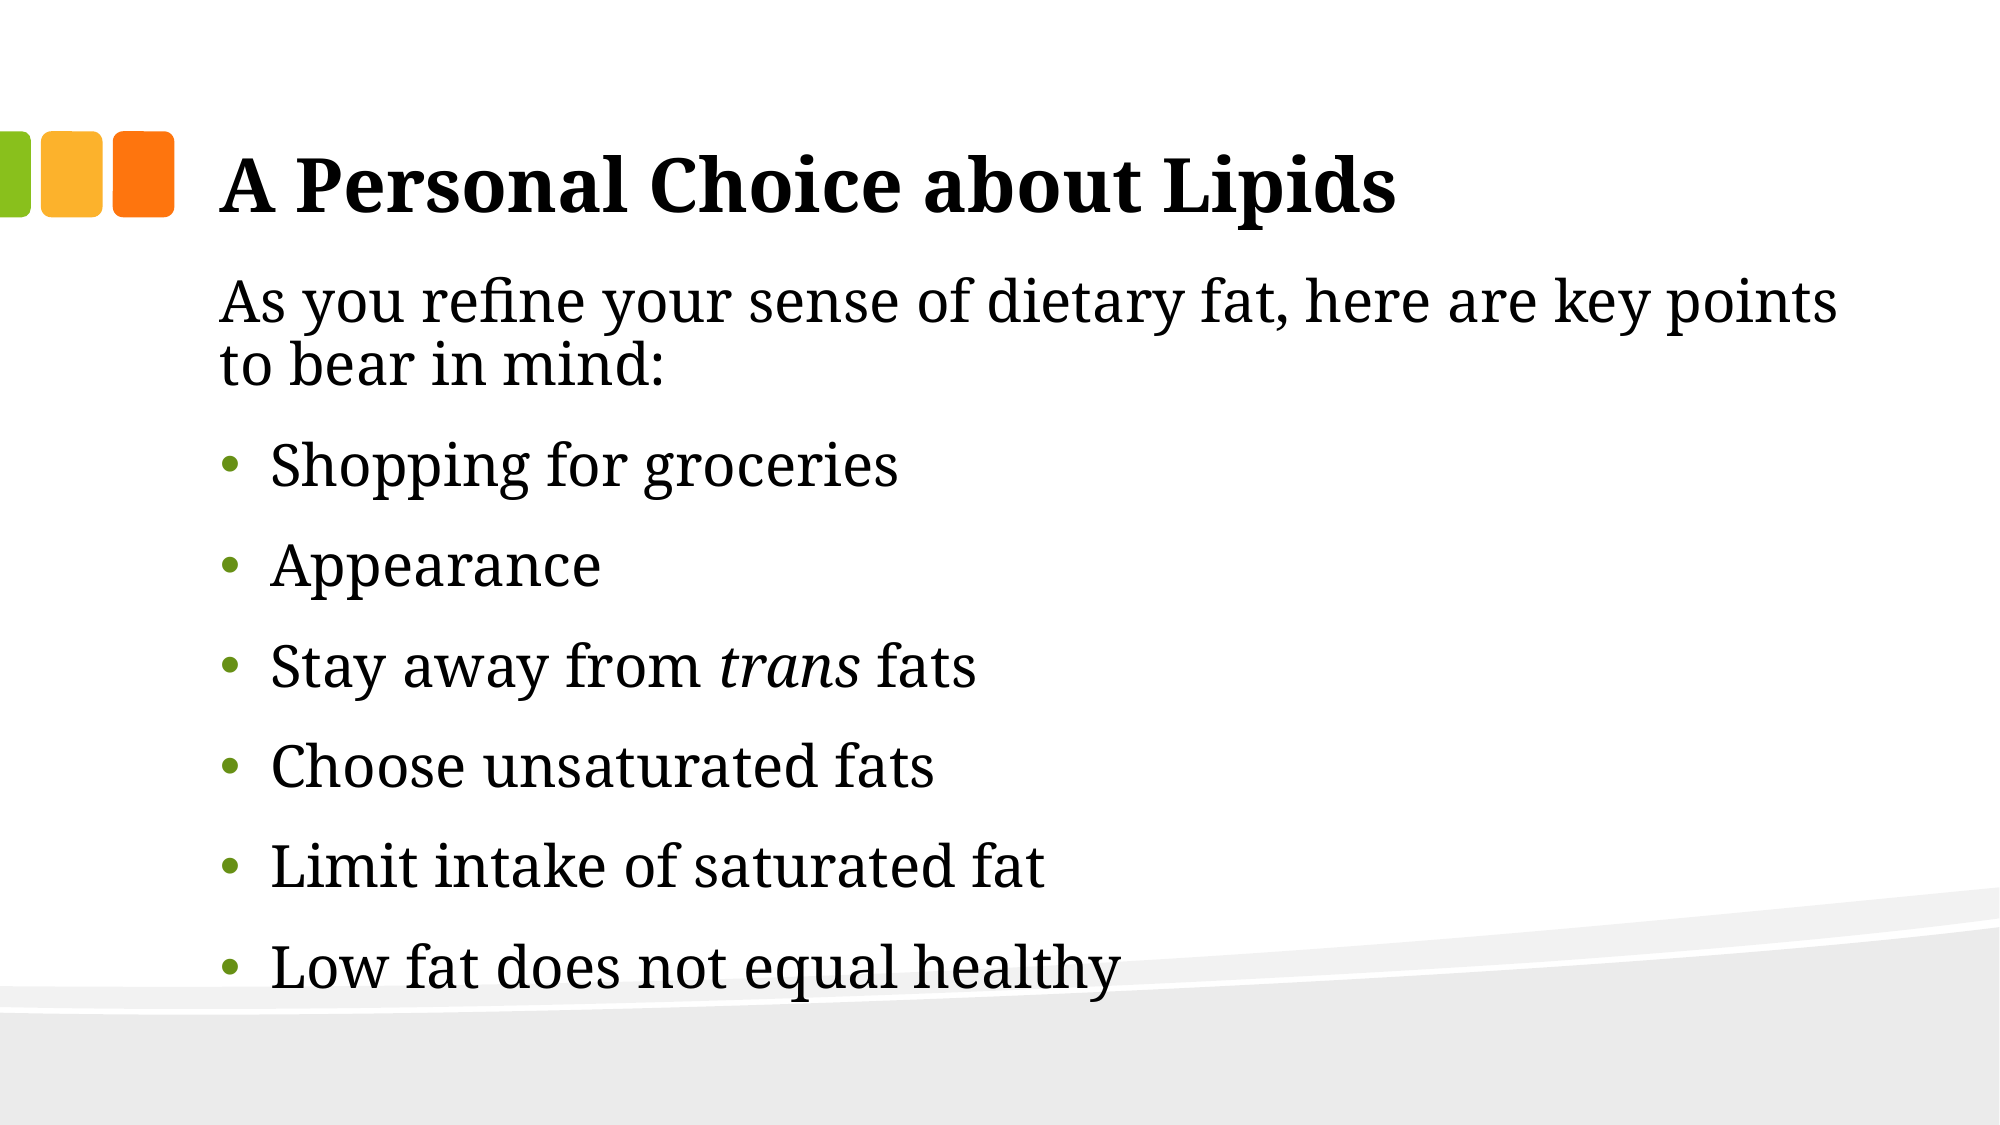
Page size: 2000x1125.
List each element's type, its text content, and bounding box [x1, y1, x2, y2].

list As you refine your sense of dietary fat, here are key points to bear in mind: Shopping for groceries Appearance Stay away from trans fats Choose unsaturated fats Limit intake of saturated fat Low fat does not equal healthy [199, 262, 1900, 1013]
title A Personal Choice about Lipids [199, 24, 1800, 238]
